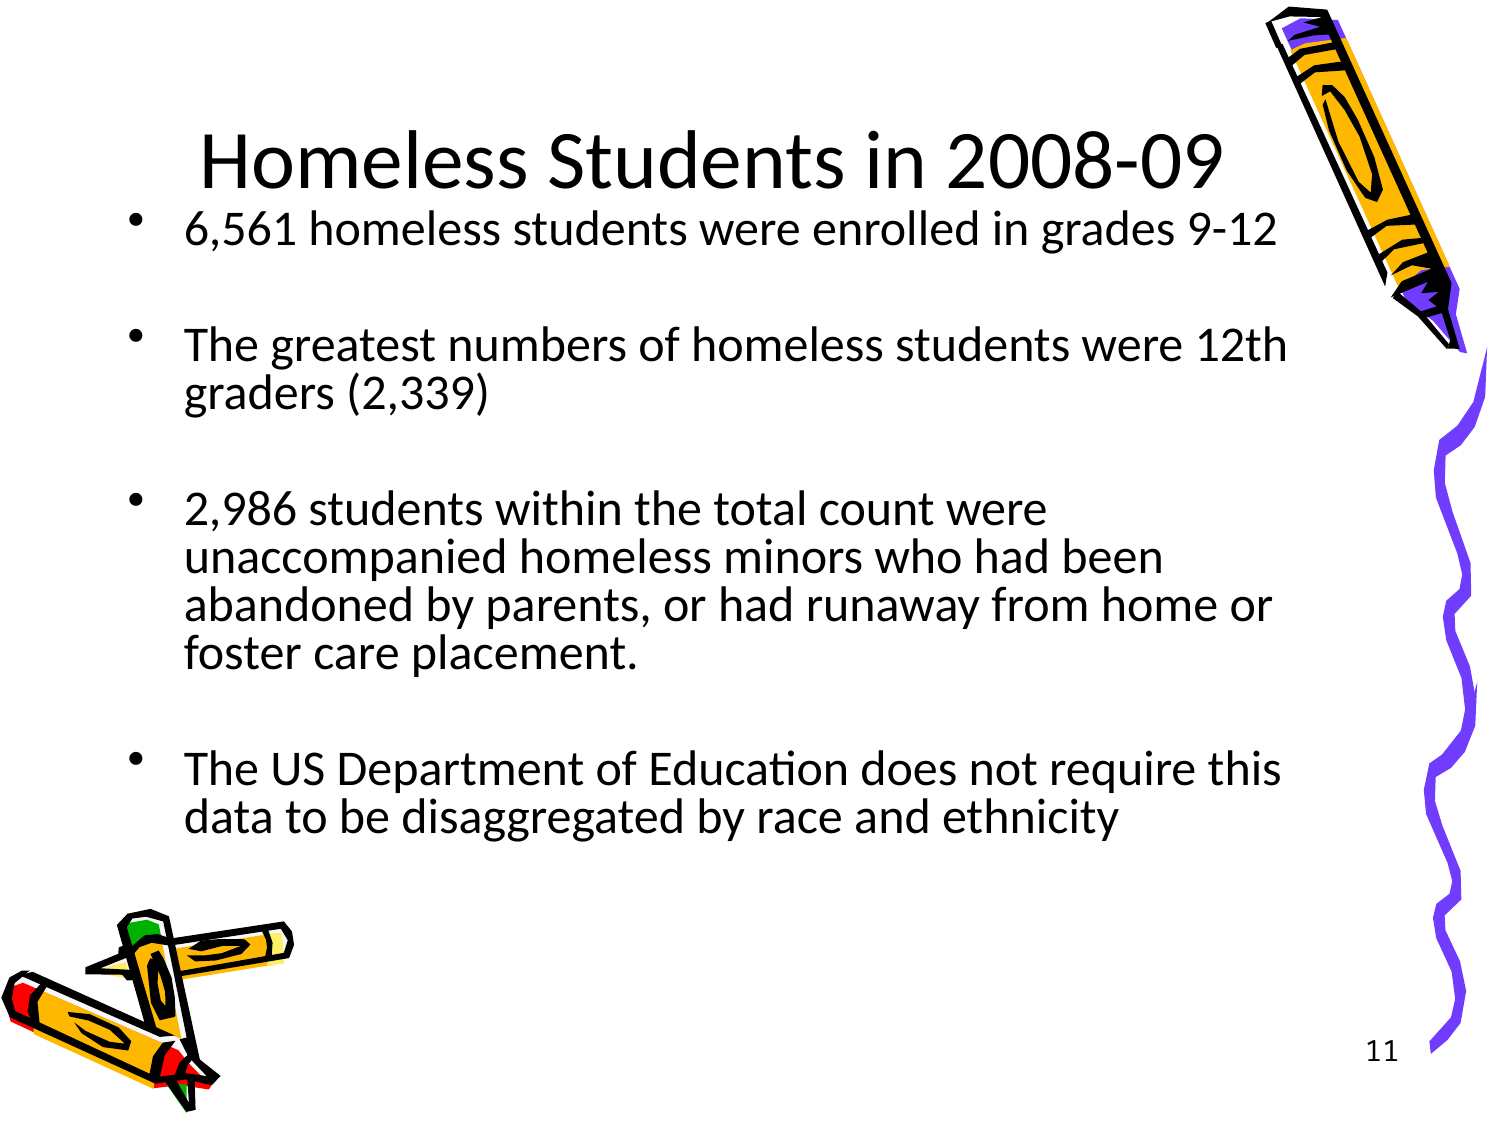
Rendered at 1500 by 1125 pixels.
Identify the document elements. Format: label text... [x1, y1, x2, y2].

slide_number 11 [1101, 1024, 1415, 1101]
title Homeless Students in 2008-09 [162, 0, 1263, 199]
list 6,561 homeless students were enrolled in grades 9-12 The greatest numbers of homeless students were 12th graders (2,339) 2,986 students within the total count were unaccompanied homeless minors who had been abandoned by parents, or had runaway from home or foster care placement. The US Department of Education does not require this data to be disaggregated by race and ethnicity [112, 199, 1376, 913]
